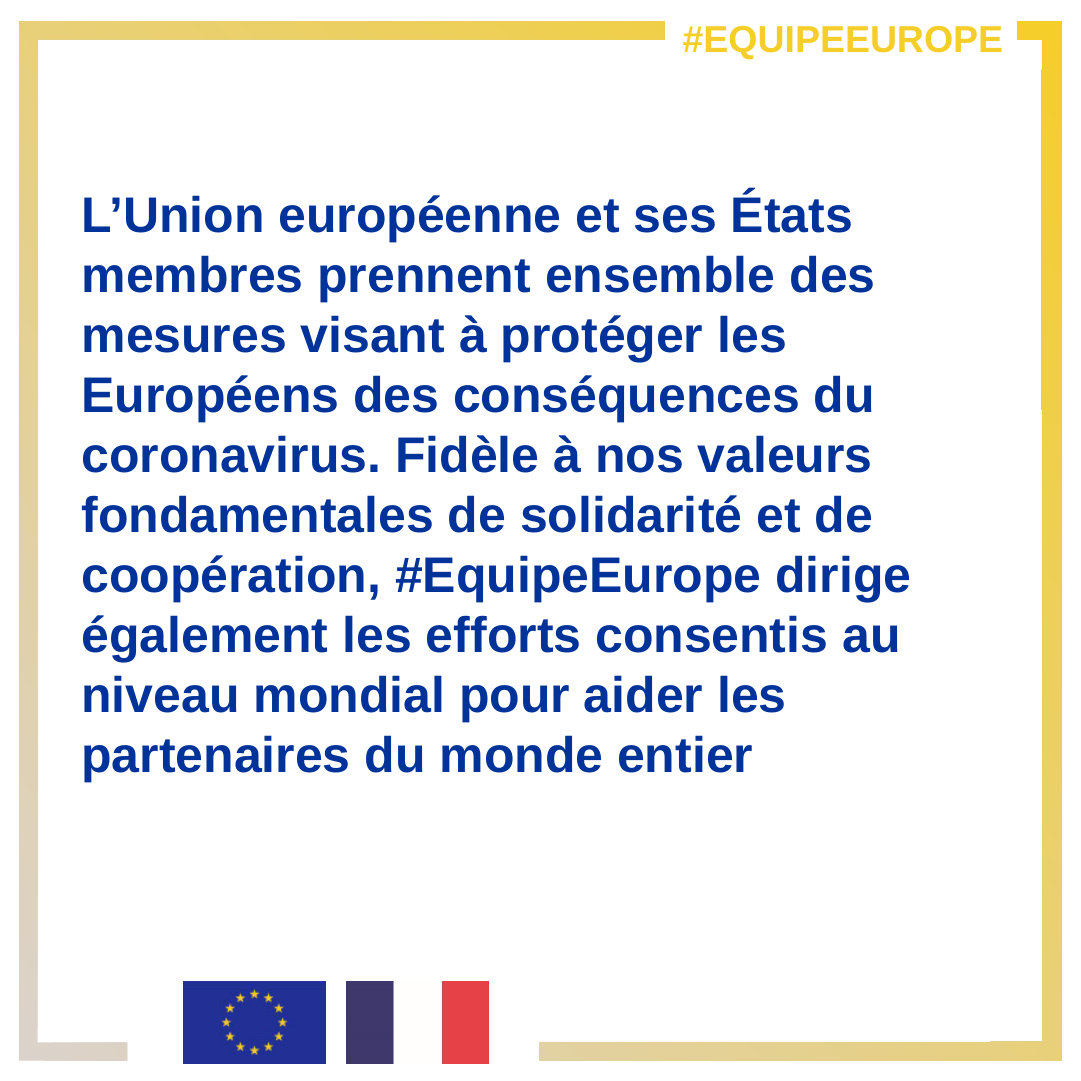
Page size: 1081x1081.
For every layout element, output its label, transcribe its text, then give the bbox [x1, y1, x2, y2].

picture [182, 980, 327, 1065]
picture [345, 980, 490, 1065]
text_box #EQUIPEEUROPE [668, 7, 1019, 68]
text_box [18, 20, 666, 1062]
text_box L’Union européenne et ses États membres prennent ensemble des mesures visant à protéger les Européens des conséquences du coronavirus. Fidèle à nos valeurs fondamentales de solidarité et de coopération, #EquipeEurope dirige également les efforts consentis au niveau mondial pour aider les partenaires du monde entier [66, 175, 997, 791]
text_box [538, 20, 1063, 1062]
